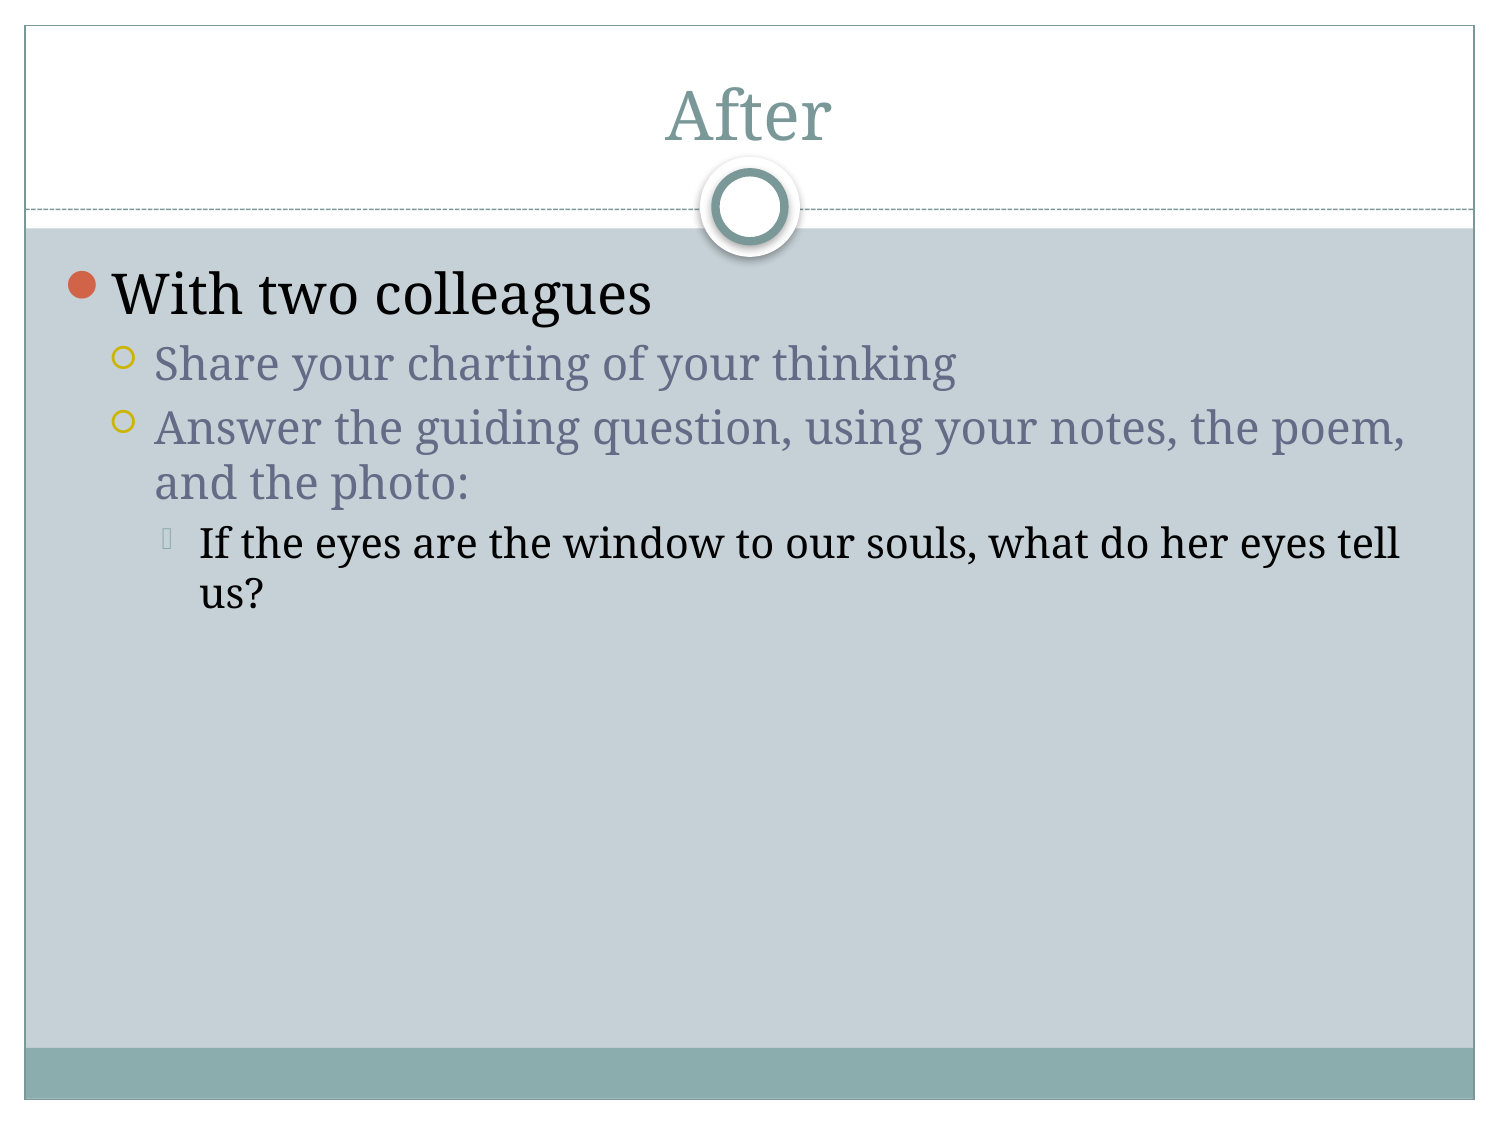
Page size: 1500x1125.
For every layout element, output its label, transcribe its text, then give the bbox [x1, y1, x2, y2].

list With two colleagues Share your charting of your thinking Answer the guiding question, using your notes, the poem, and the photo: If the eyes are the window to our souls, what do her eyes tell us? [49, 250, 1445, 1001]
title After [49, 37, 1450, 162]
